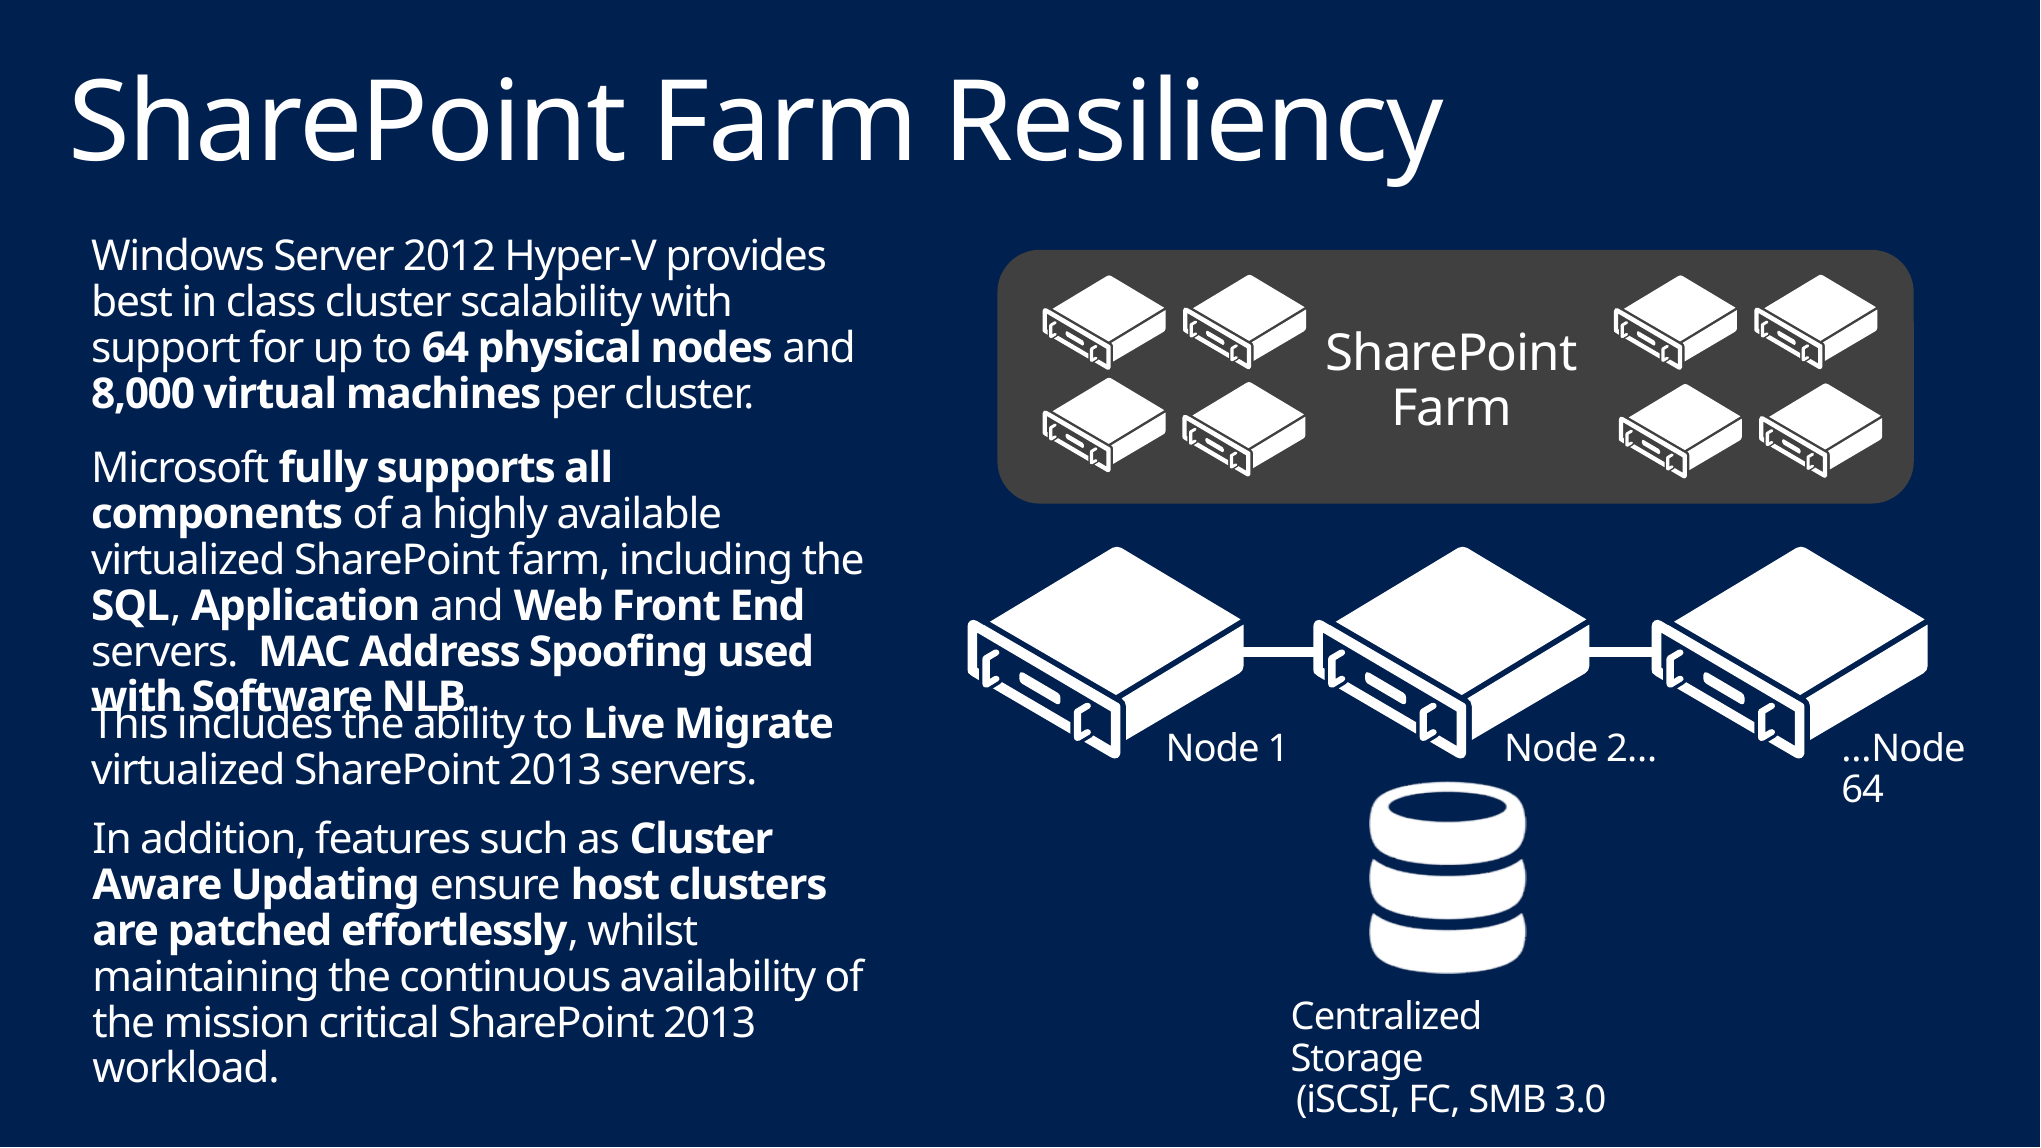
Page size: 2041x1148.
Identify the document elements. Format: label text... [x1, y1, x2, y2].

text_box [1313, 546, 1651, 771]
text_box In addition, features such as Cluster Aware Updating ensure host clusters are patched effortlessly, whilst maintaining the continuous availability of the mission critical SharePoint 2013 workload. [92, 816, 869, 1093]
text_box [997, 249, 1915, 504]
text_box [967, 546, 1313, 771]
text_box This includes the ability to Live Migrate virtualized SharePoint 2013 servers. [91, 702, 867, 795]
title SharePoint Farm Resiliency [45, 48, 1996, 199]
text_box Windows Server 2012 Hyper-V provides best in class cluster scalability with support for up to 64 physical nodes and 8,000 virtual machines per cluster. [91, 234, 867, 418]
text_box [1651, 546, 2015, 771]
text_box Microsoft fully supports all components of a highly available virtualized SharePoint farm, including the SQL, Application and Web Front End servers. MAC Address Spoofing used with Software NLB. [91, 445, 867, 702]
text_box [1290, 781, 1613, 1083]
